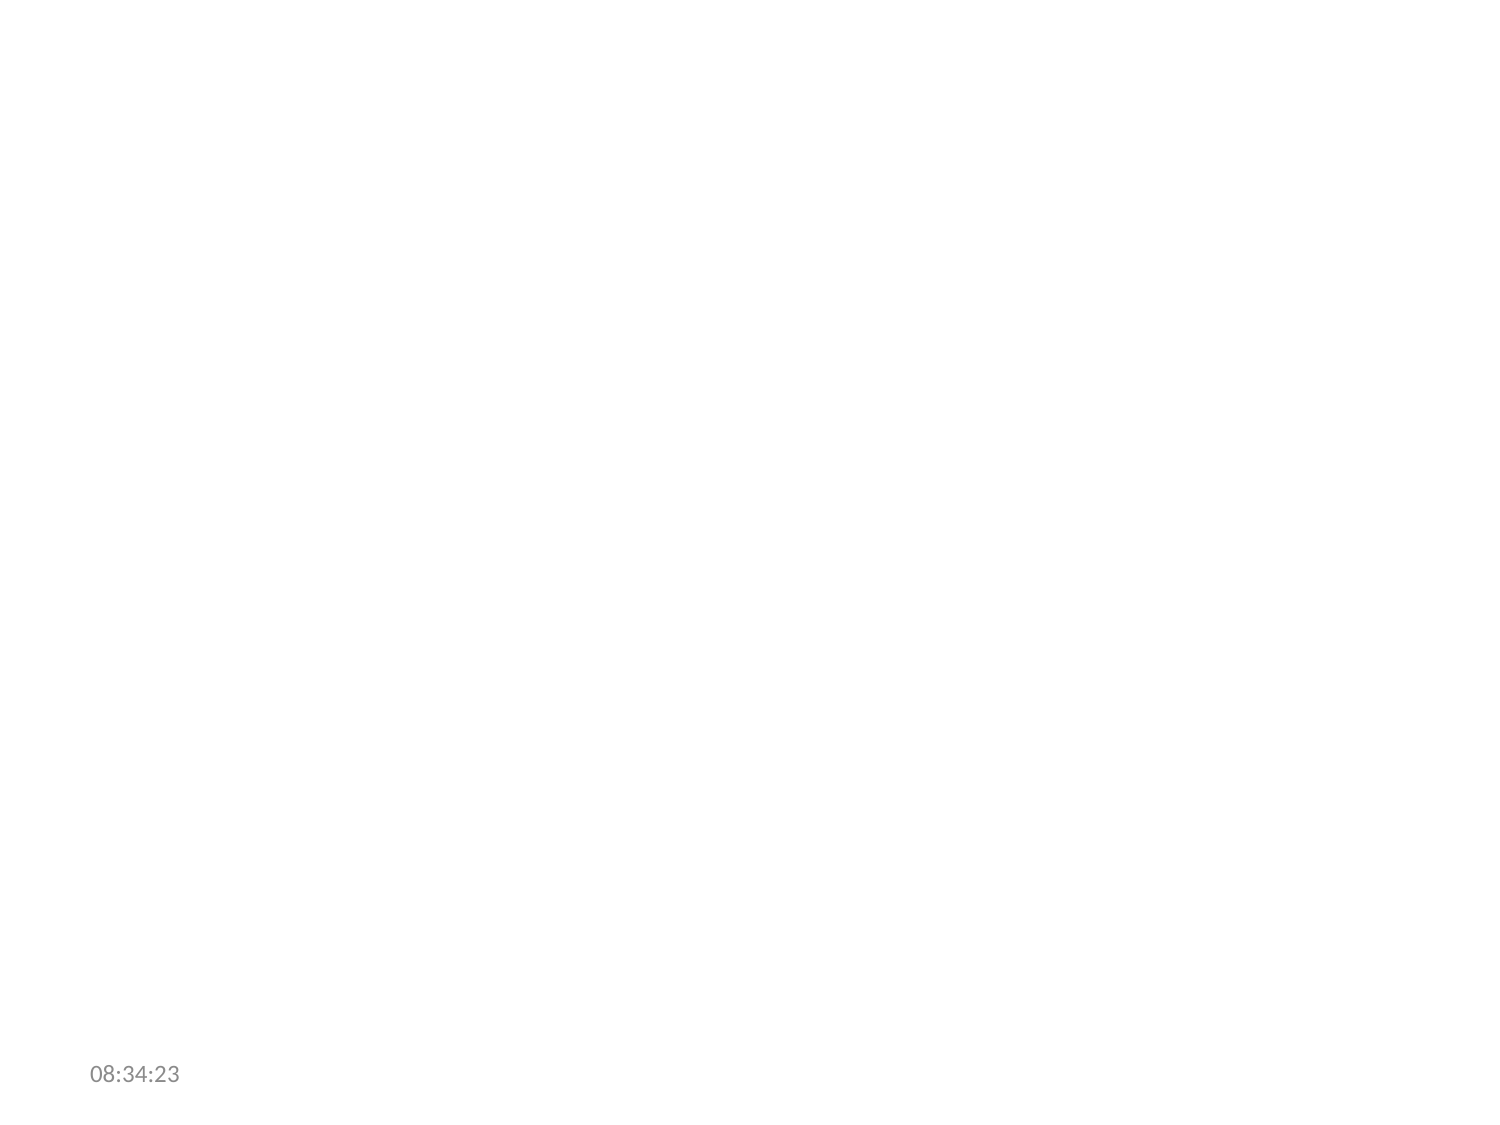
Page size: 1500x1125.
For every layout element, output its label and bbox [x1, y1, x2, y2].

slide_number [75, 1042, 425, 1103]
